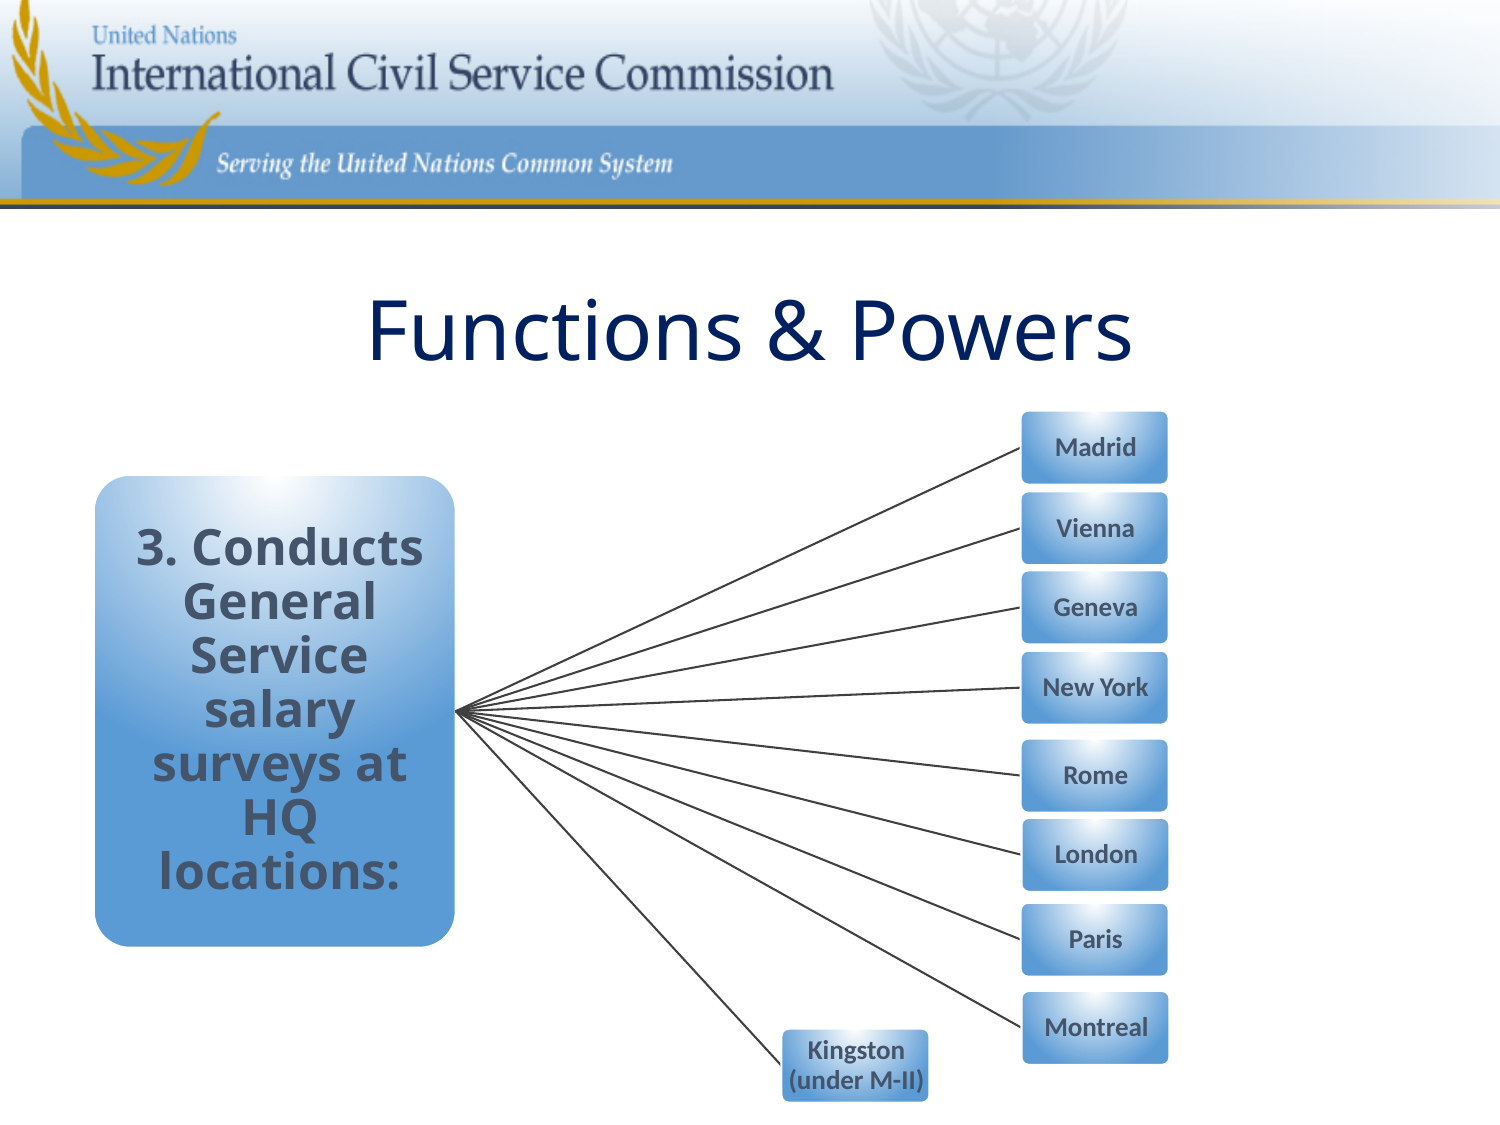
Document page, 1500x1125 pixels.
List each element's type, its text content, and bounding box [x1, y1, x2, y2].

picture [0, 0, 1500, 209]
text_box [0, 369, 1500, 1125]
text_box Functions & Powers [331, 270, 1169, 369]
